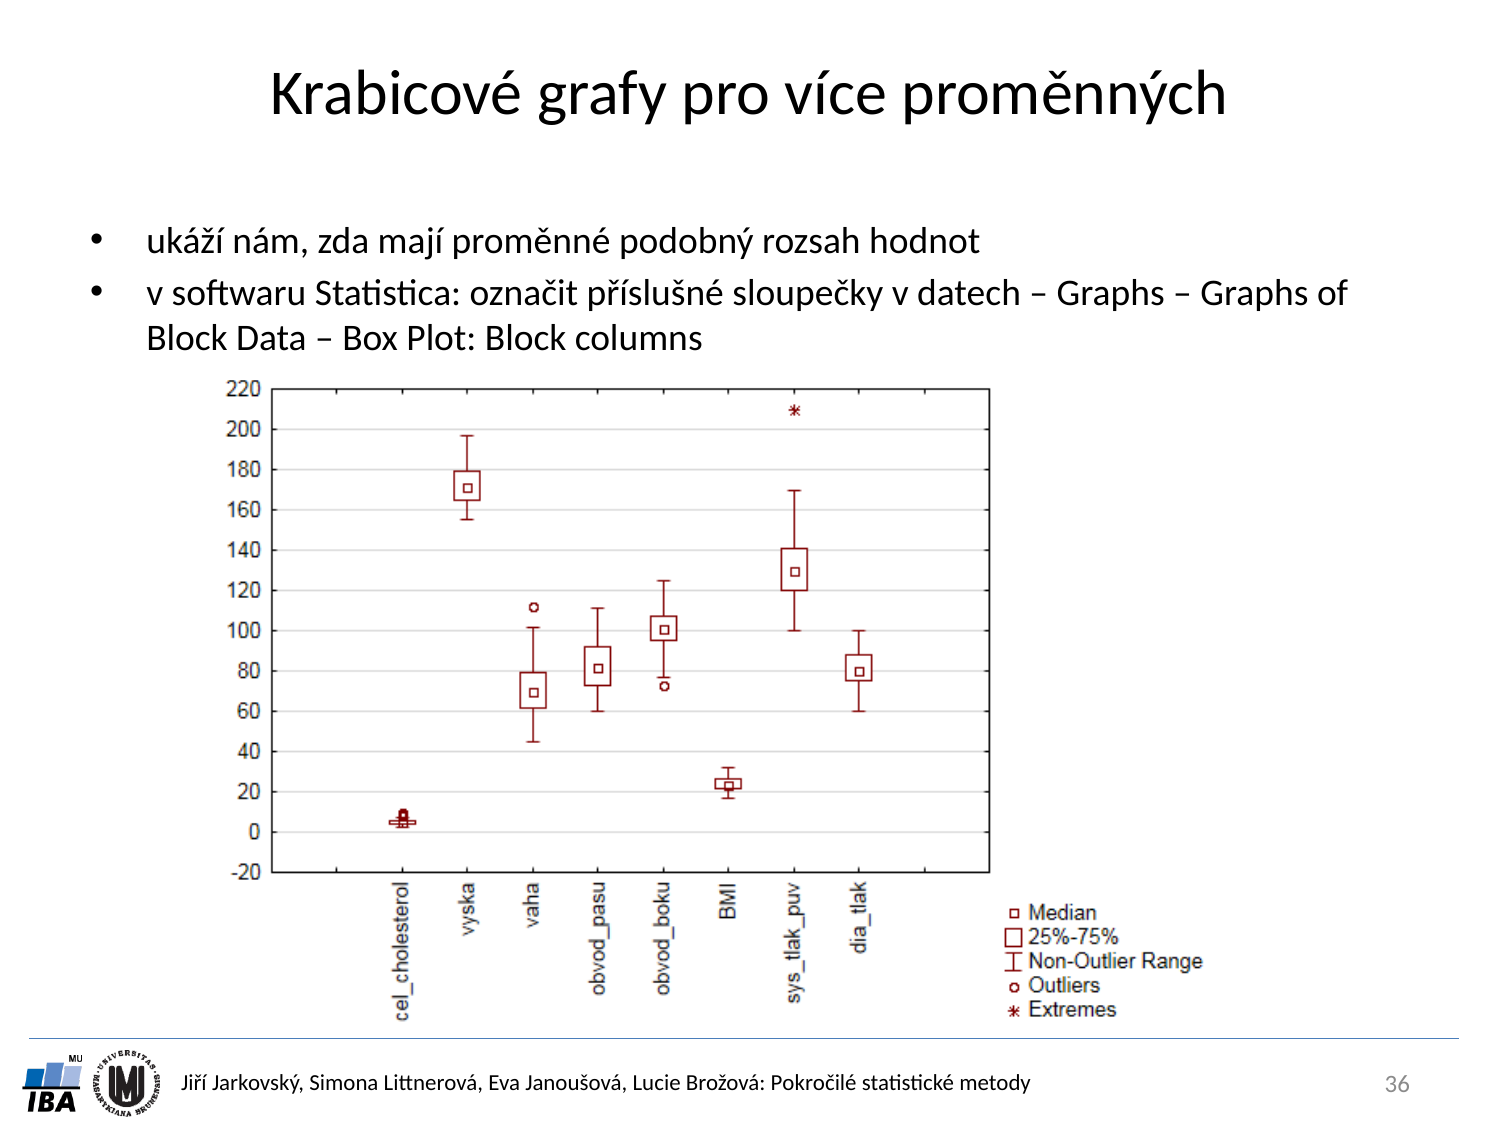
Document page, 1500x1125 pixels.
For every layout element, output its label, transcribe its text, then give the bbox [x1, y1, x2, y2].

title Krabicové grafy pro více proměnných [75, 42, 1425, 135]
picture [22, 1055, 82, 1112]
picture [93, 1050, 160, 1117]
picture [215, 380, 1221, 1034]
slide_number 36 [1074, 1052, 1425, 1113]
list ukáží nám, zda mají proměnné podobný rozsah hodnot v softwaru Statistica: označit příslušné sloupečky v datech – Graphs – Graphs of Block Data – Box Plot: Block columns [75, 208, 1425, 1005]
